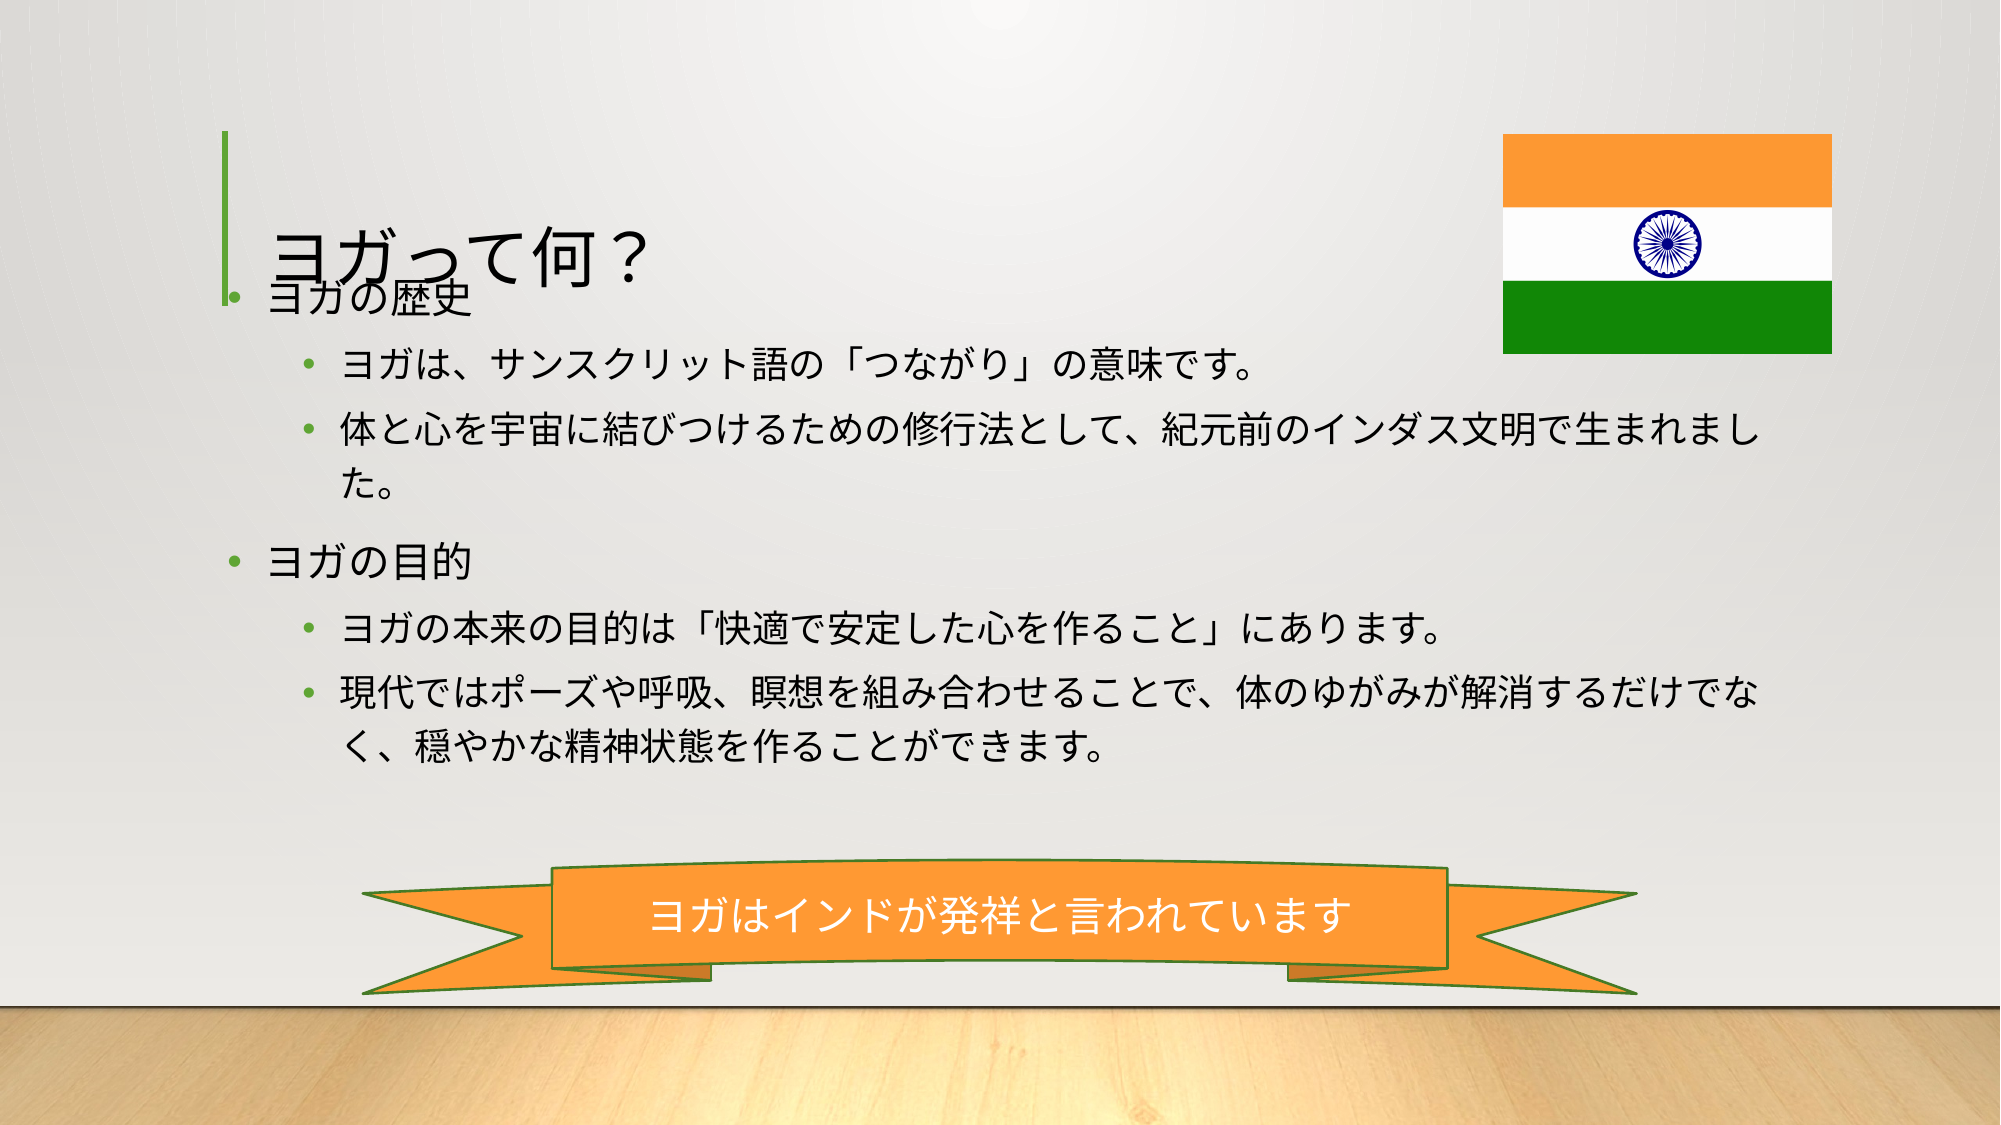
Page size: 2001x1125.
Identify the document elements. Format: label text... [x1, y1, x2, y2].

text_box ヨガはインドが発祥と言われています [361, 858, 1638, 996]
picture [1503, 134, 1832, 354]
picture [0, 1006, 2000, 1125]
title ヨガって何？ [251, 131, 1814, 254]
list ヨガの歴史 ヨガは、サンスクリット語の「つながり」の意味です。 体と心を宇宙に結びつけるための修行法として、紀元前のインダス文明で生まれました。 ヨガの目的 ヨガの本来の目的は「快適で安定した心を作ること」にあります。 現代ではポーズや呼吸、瞑想を組み合わせることで、体のゆがみが解消するだけでなく、穏やかな精神状態を作ることができます。 [212, 254, 1788, 927]
